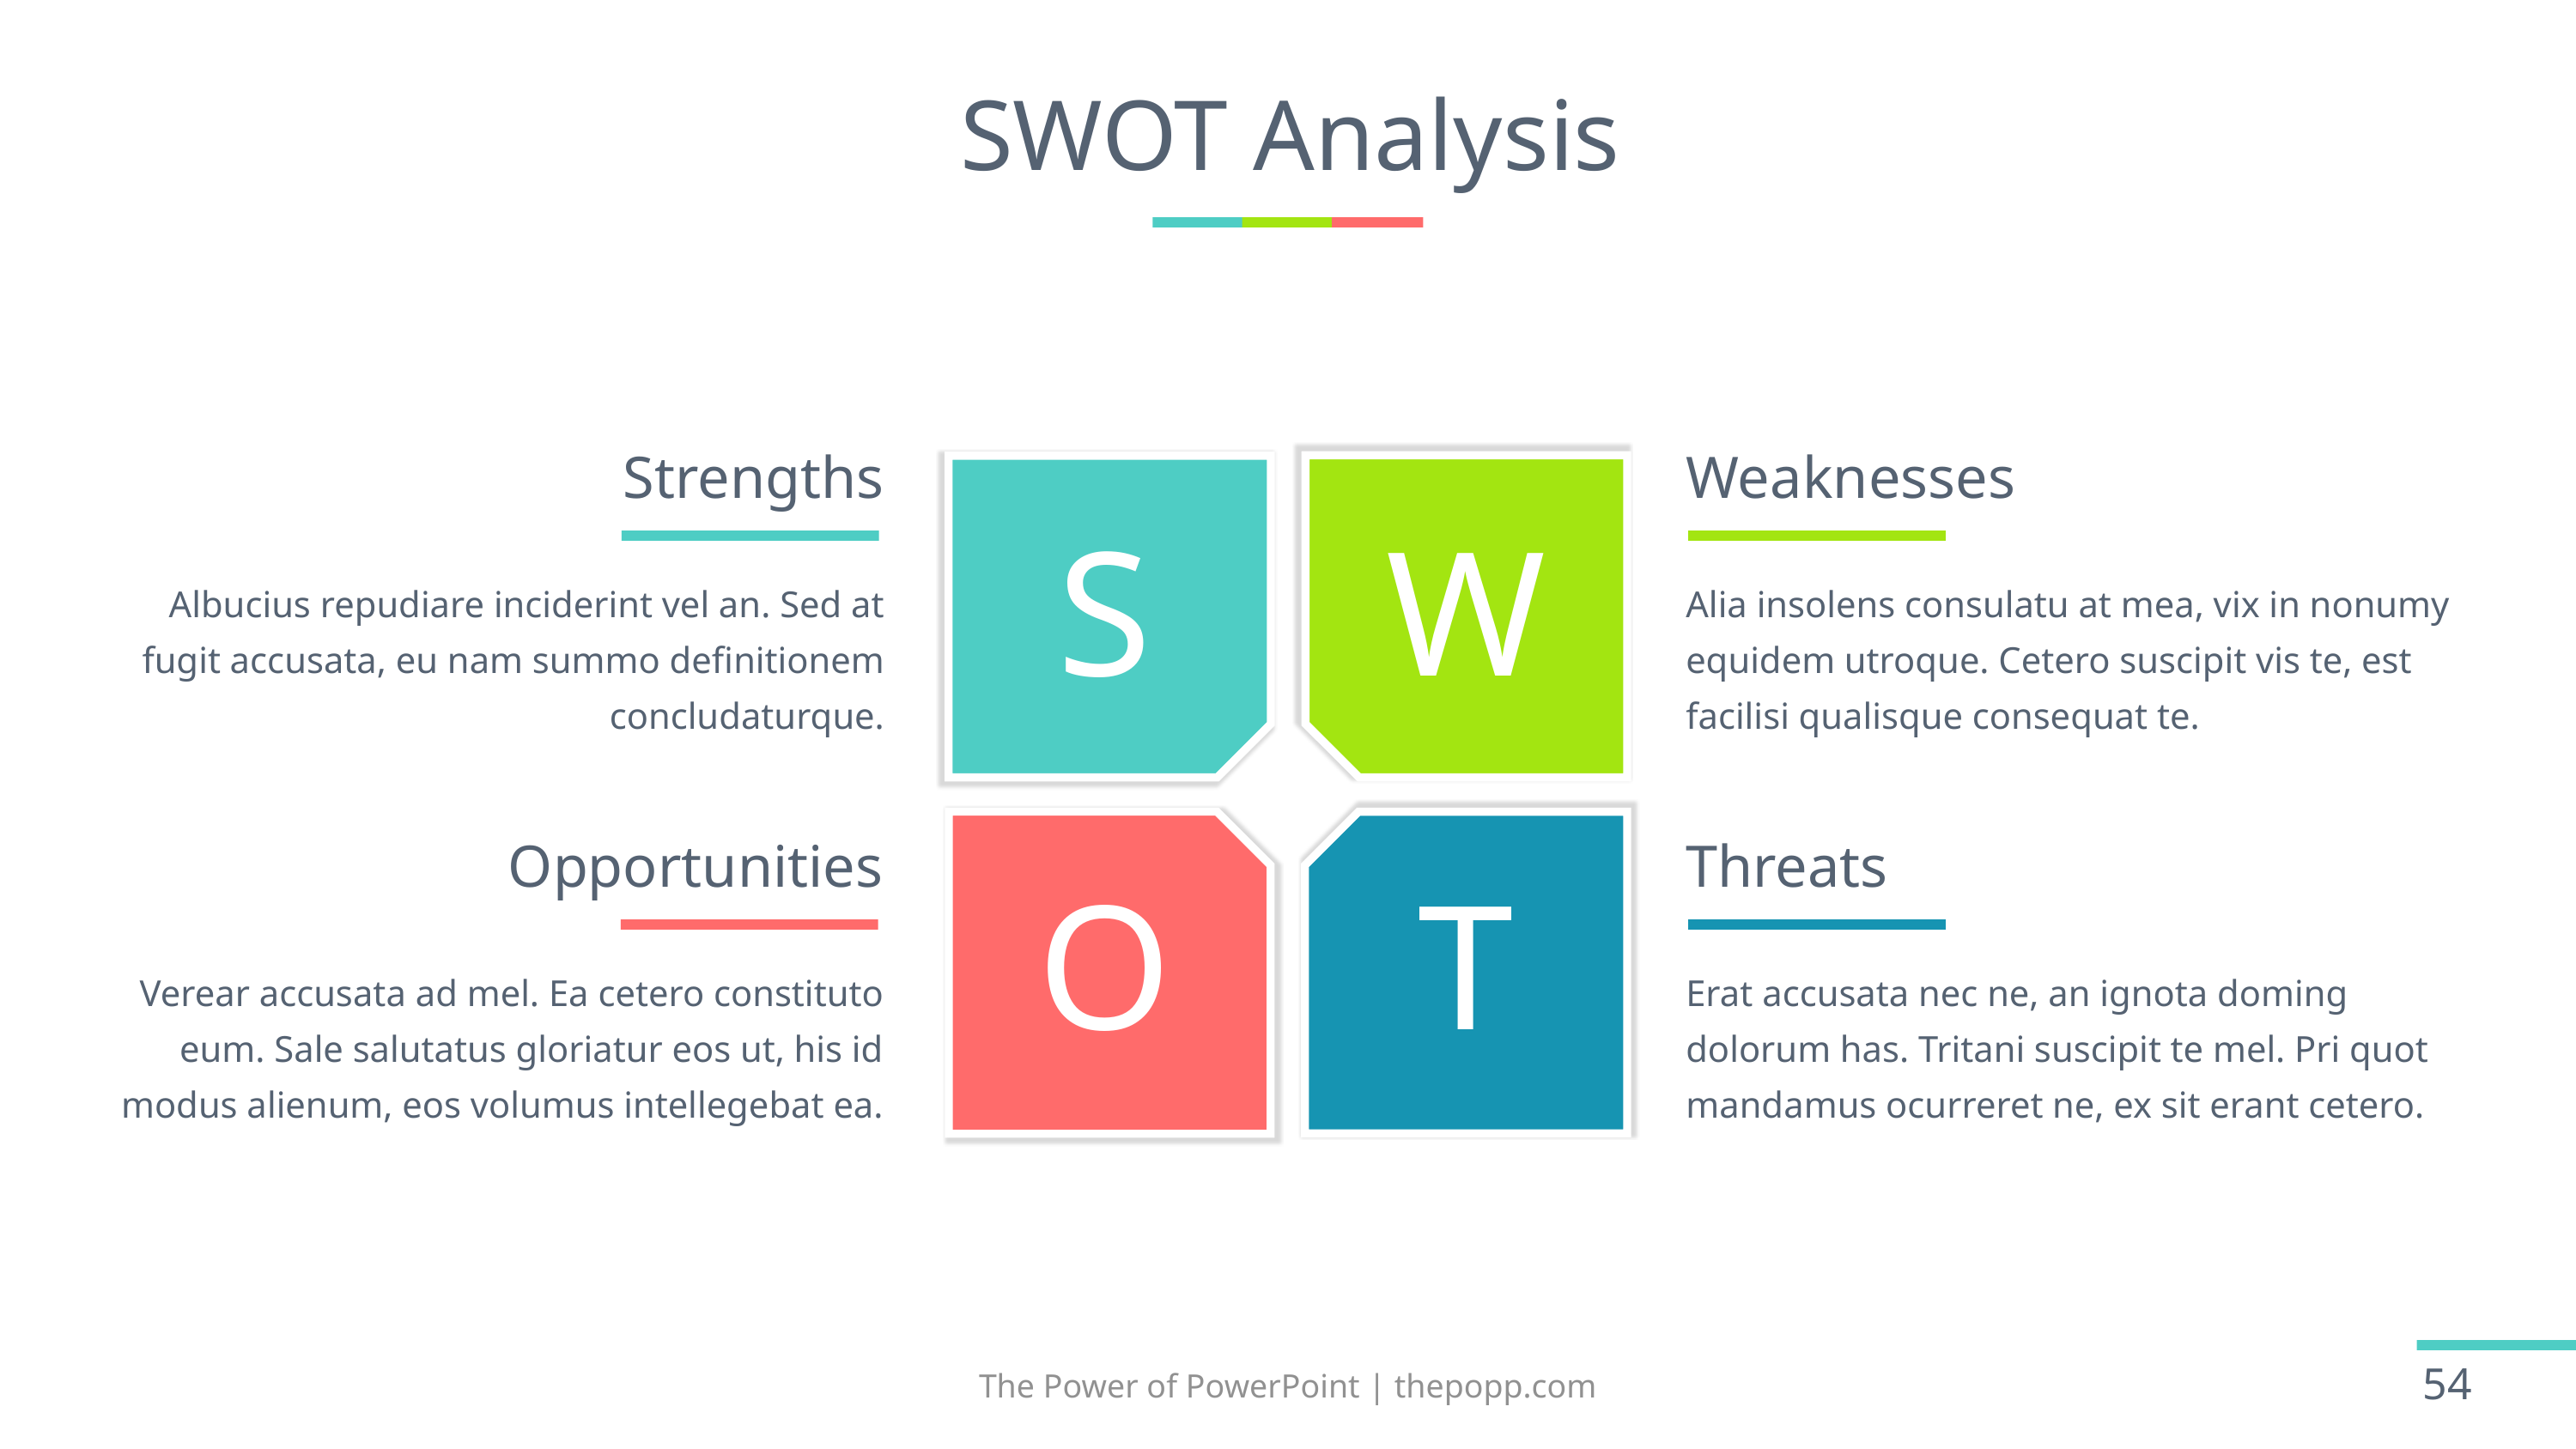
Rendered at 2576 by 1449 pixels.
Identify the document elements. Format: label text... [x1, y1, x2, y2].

list Opportunities [76, 811, 896, 918]
list Threats [1673, 811, 2494, 918]
list Verear accusata ad mel. Ea cetero constituto eum. Sale salutatus gloriatur eos ut, his id modus alienum, eos volumus intellegebat ea. [76, 950, 896, 1156]
list S [989, 487, 1219, 728]
footer The Power of PowerPoint | thepopp.com [853, 1349, 1723, 1427]
slide_number 54 [2409, 1351, 2576, 1421]
list Albucius repudiare inciderint vel an. Sed at fugit accusata, eu nam summo definitionem concludaturque. [76, 562, 898, 767]
list Alia insolens consulatu at mea, vix in nonumy equidem utroque. Cetero suscipit vis te, est facilisi qualisque consequat te. [1673, 562, 2494, 767]
list Erat accusata nec ne, an ignota doming dolorum has. Tritani suscipit te mel. Pri quot mandamus ocurreret ne, ex sit erant cetero. [1673, 950, 2494, 1156]
title SWOT Analysis [69, 49, 2512, 230]
list T [1351, 840, 1582, 1081]
list O [989, 840, 1219, 1081]
list W [1351, 487, 1582, 728]
list Strengths [76, 422, 898, 529]
list Weaknesses [1673, 422, 2494, 529]
